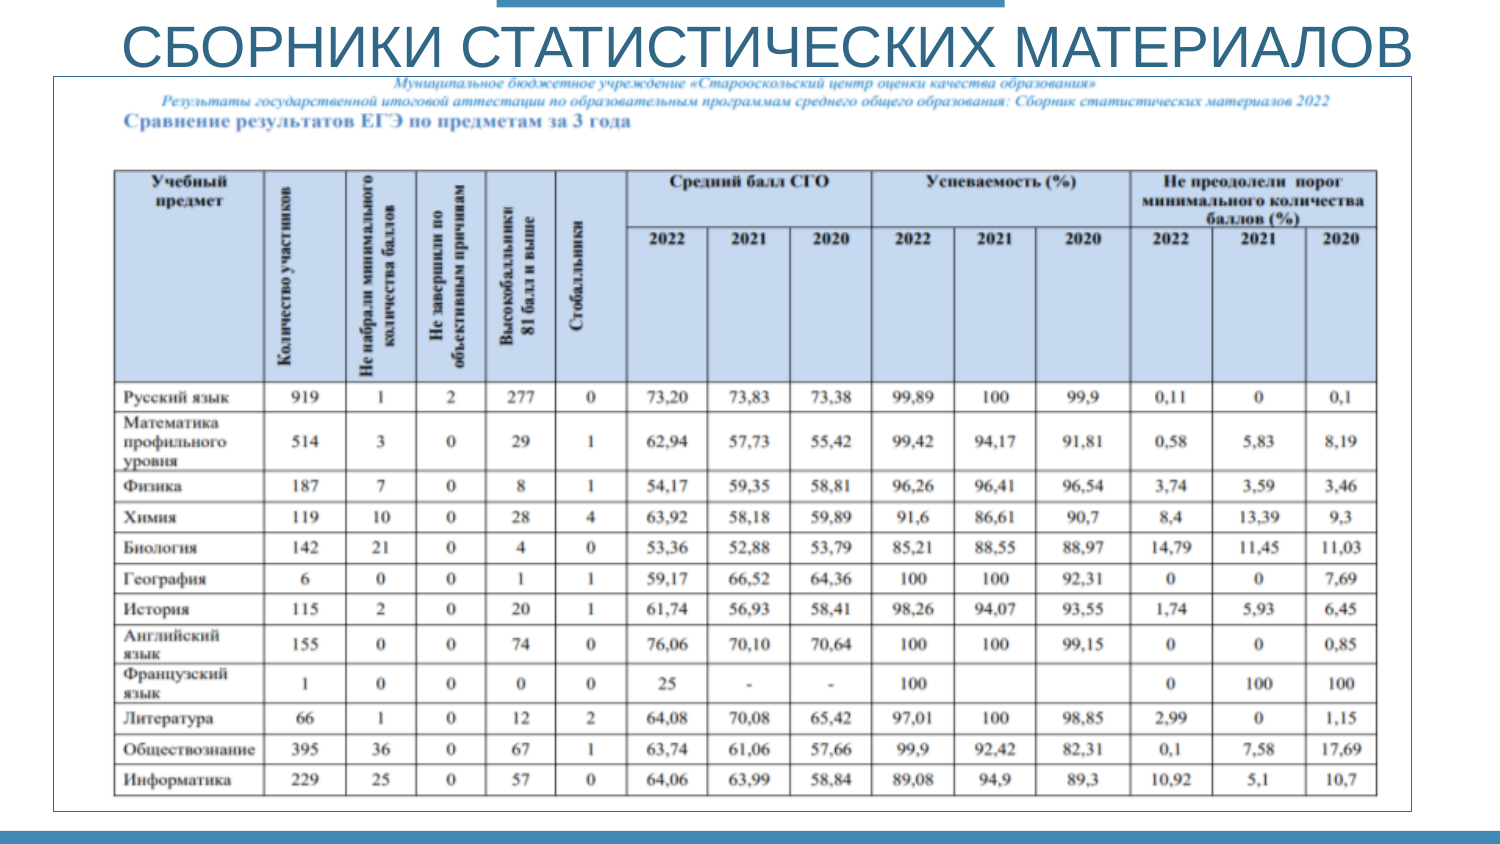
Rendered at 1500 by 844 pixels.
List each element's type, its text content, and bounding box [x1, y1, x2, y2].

picture [53, 76, 1412, 812]
list СБОРНИКИ СТАТИСТИЧЕСКИХ МАТЕРИАЛОВ [17, 0, 1500, 92]
